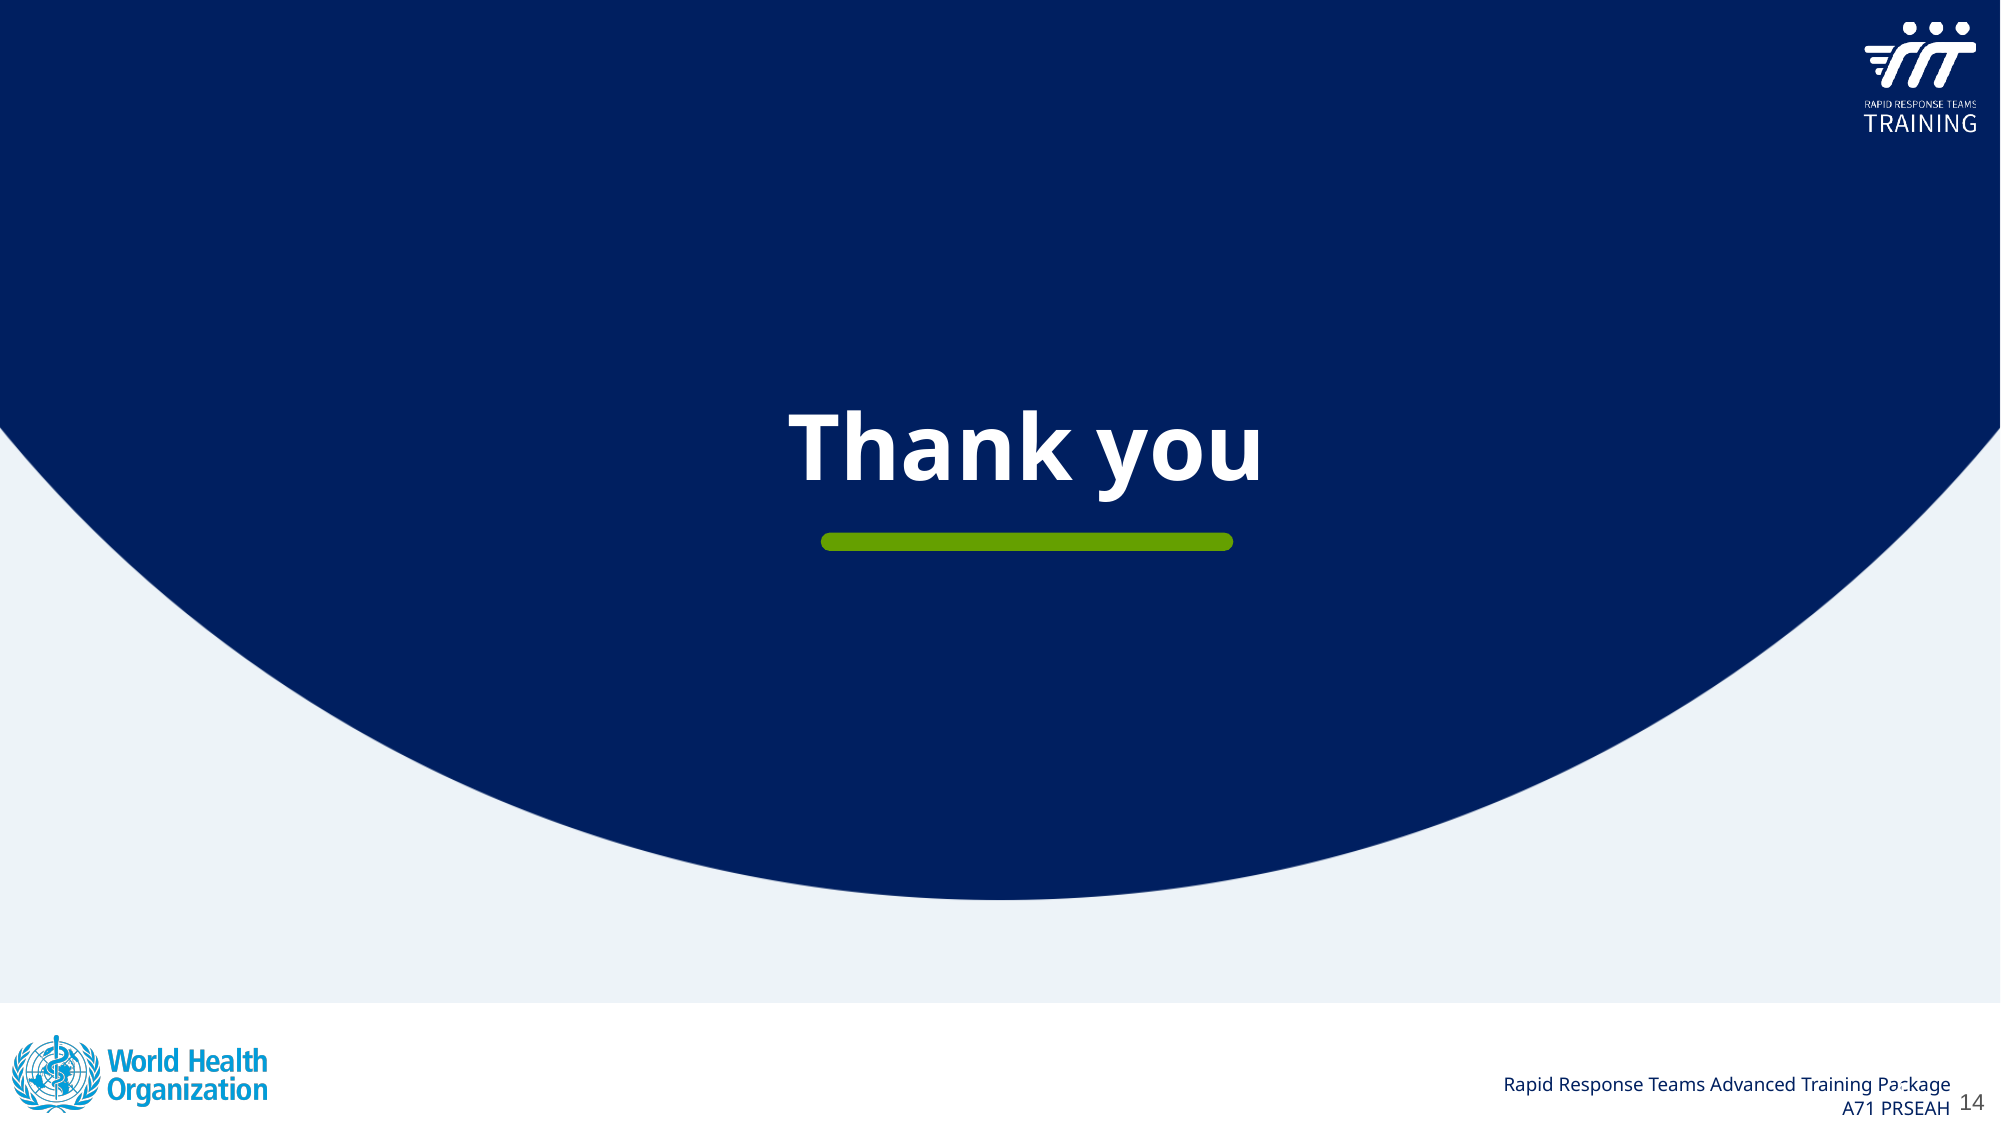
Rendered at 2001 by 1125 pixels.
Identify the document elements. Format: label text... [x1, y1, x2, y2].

picture [0, 0, 2001, 1003]
picture [12, 1035, 267, 1113]
picture [58, 1050, 64, 1058]
picture [12, 1083, 48, 1113]
slide_number 14 [1882, 1037, 1930, 1092]
